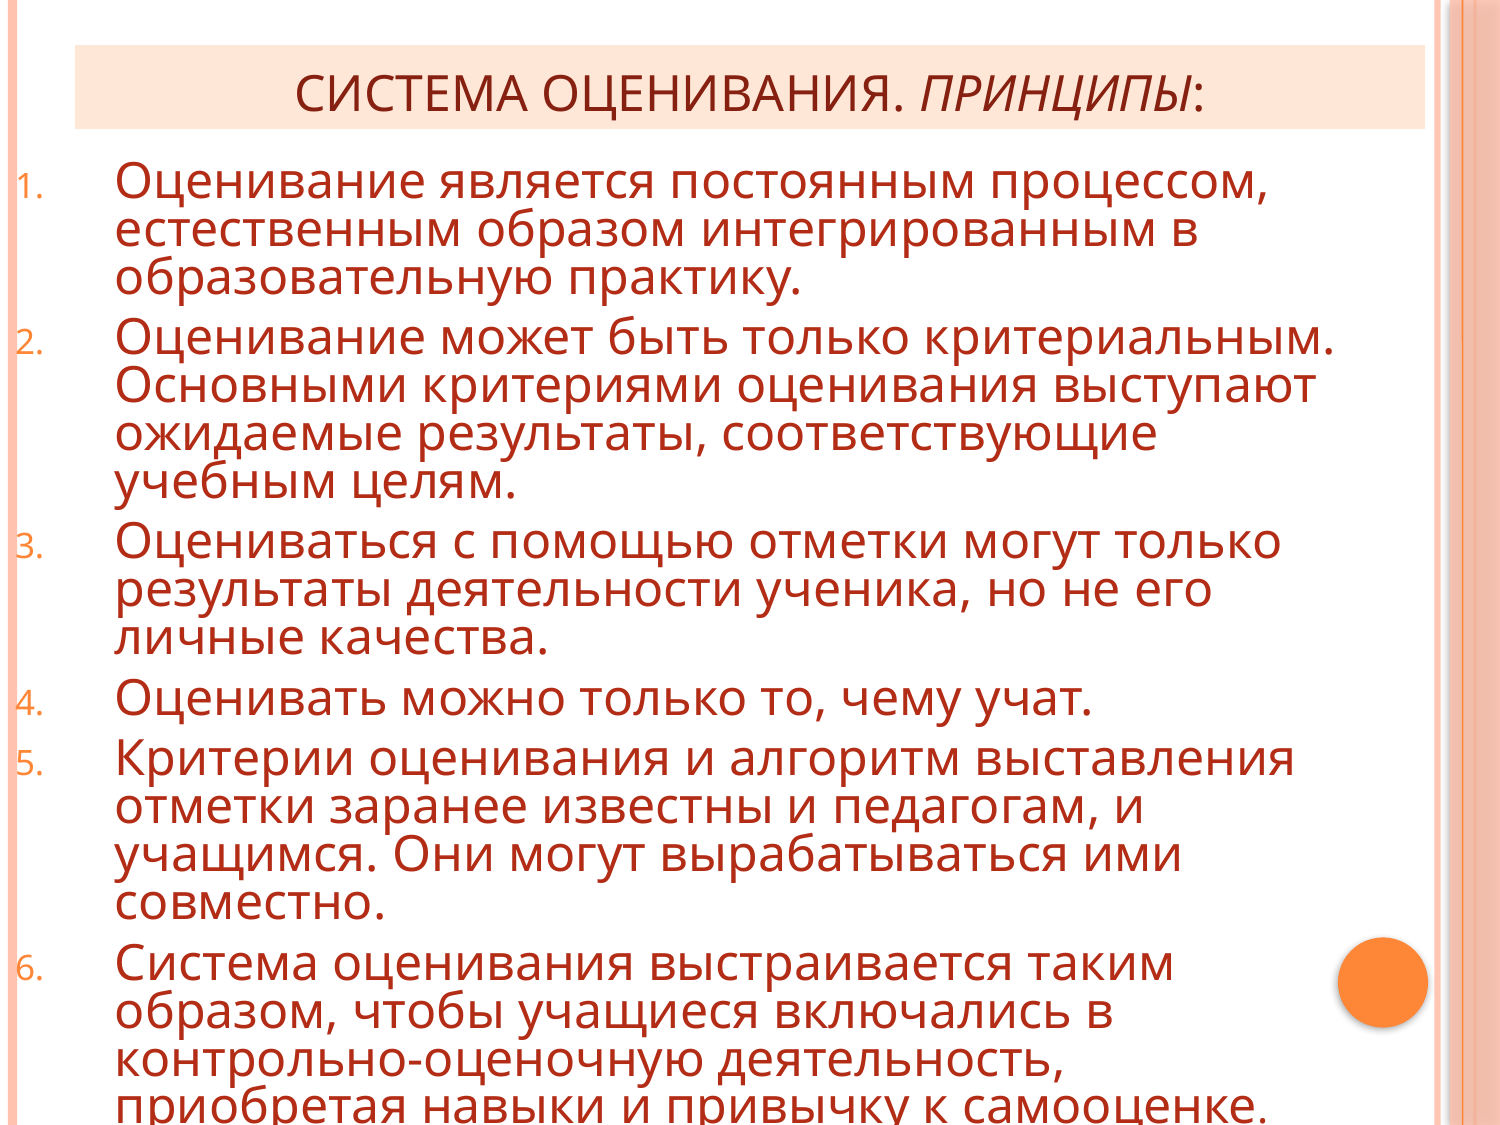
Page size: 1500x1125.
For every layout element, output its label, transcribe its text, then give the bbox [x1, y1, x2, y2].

list Оценивание является постоянным процессом, естественным образом интегрированным в образовательную практику. Оценивание может быть только критериальным. Основными критериями оценивания выступают ожидаемые результаты, соответствующие учебным целям. Оцениваться с помощью отметки могут только результаты деятельности ученика, но не его личные качества. Оценивать можно только то, чему учат. Критерии оценивания и алгоритм выставления отметки заранее известны и педагогам, и учащимся. Они могут вырабатываться ими совместно. Система оценивания выстраивается таким образом, чтобы учащиеся включались в контрольно-оценочную деятельность, приобретая навыки и привычку к самооценке. [0, 152, 1366, 1102]
title Система оценивания. Принципы: [75, 45, 1425, 129]
